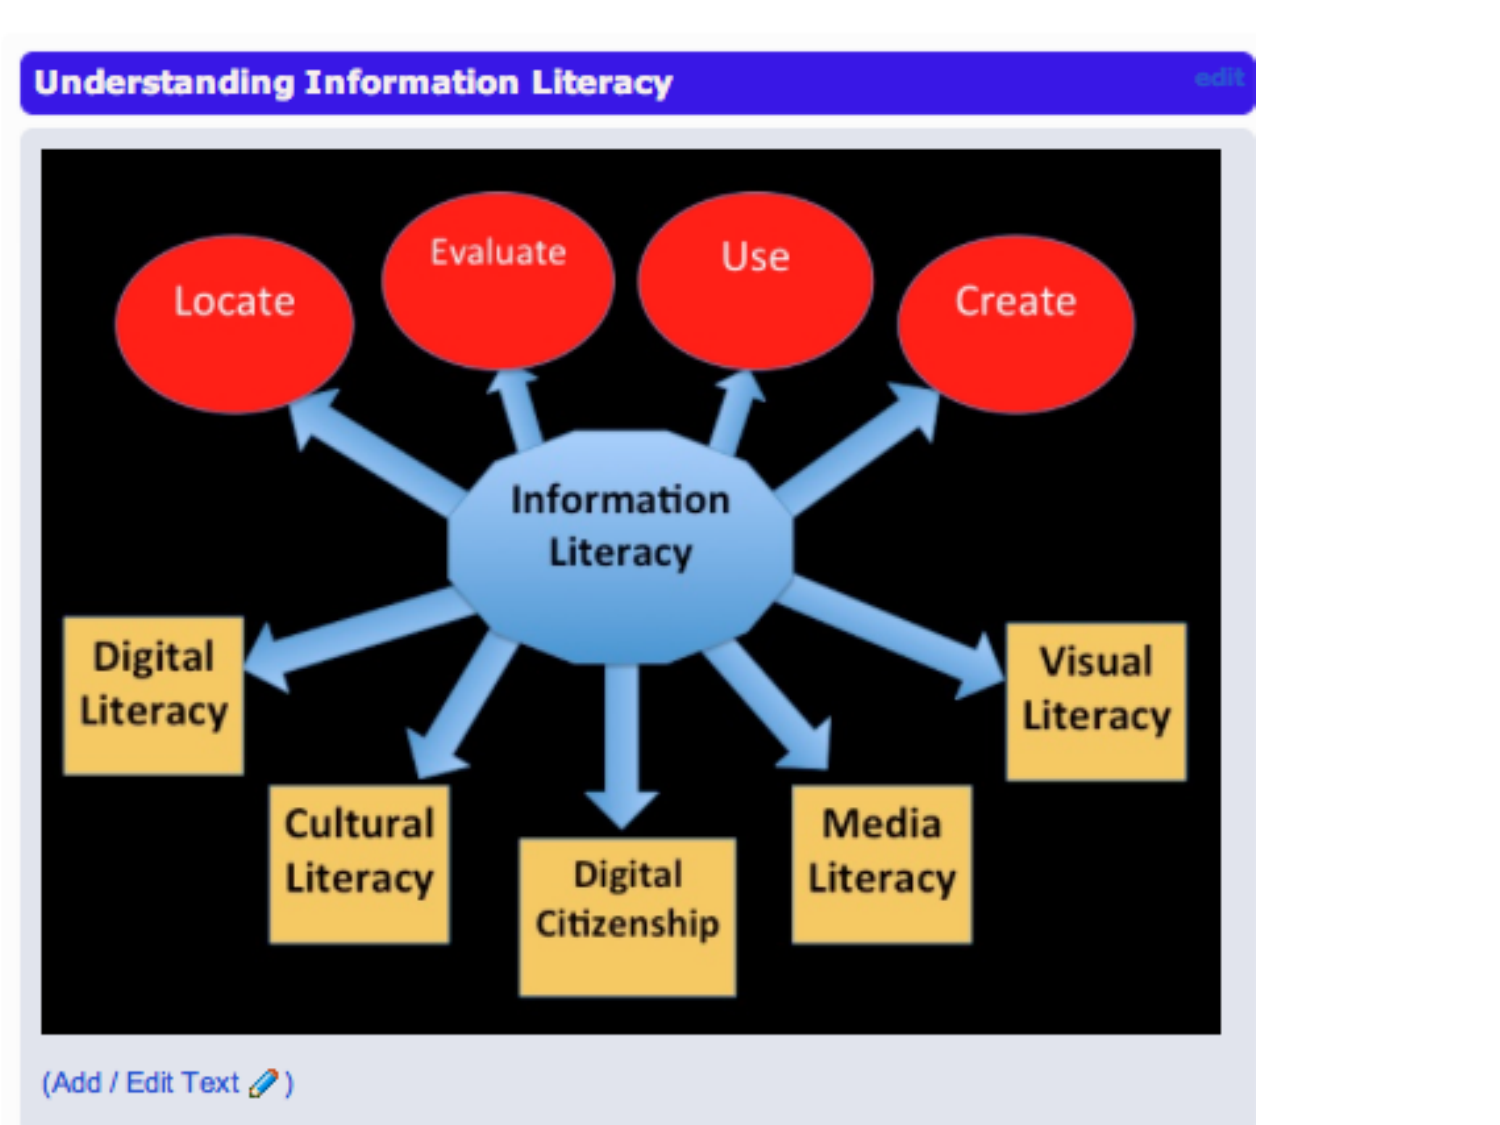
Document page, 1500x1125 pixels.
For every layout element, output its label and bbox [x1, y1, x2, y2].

picture [0, 5, 1257, 1125]
